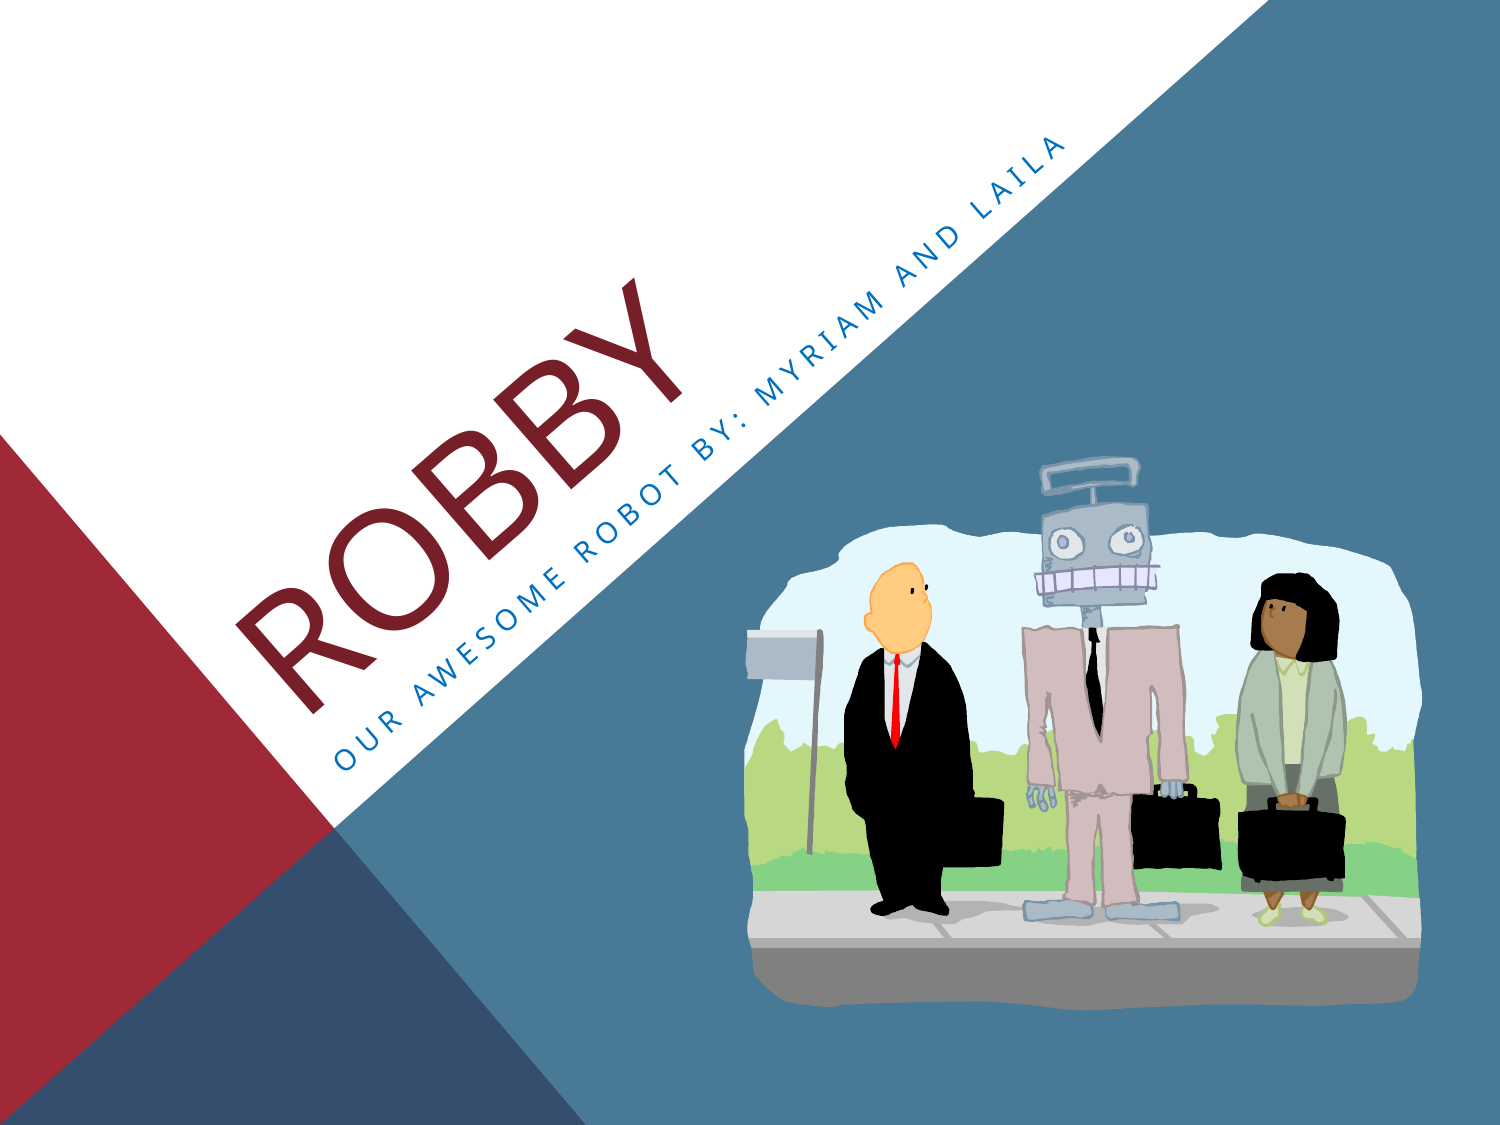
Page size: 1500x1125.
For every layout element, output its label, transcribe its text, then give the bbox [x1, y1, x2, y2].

picture [744, 450, 1428, 1016]
subtitle Our awesome robot by: Myriam and Laila [312, 61, 1154, 804]
title Robby [182, 4, 1012, 761]
